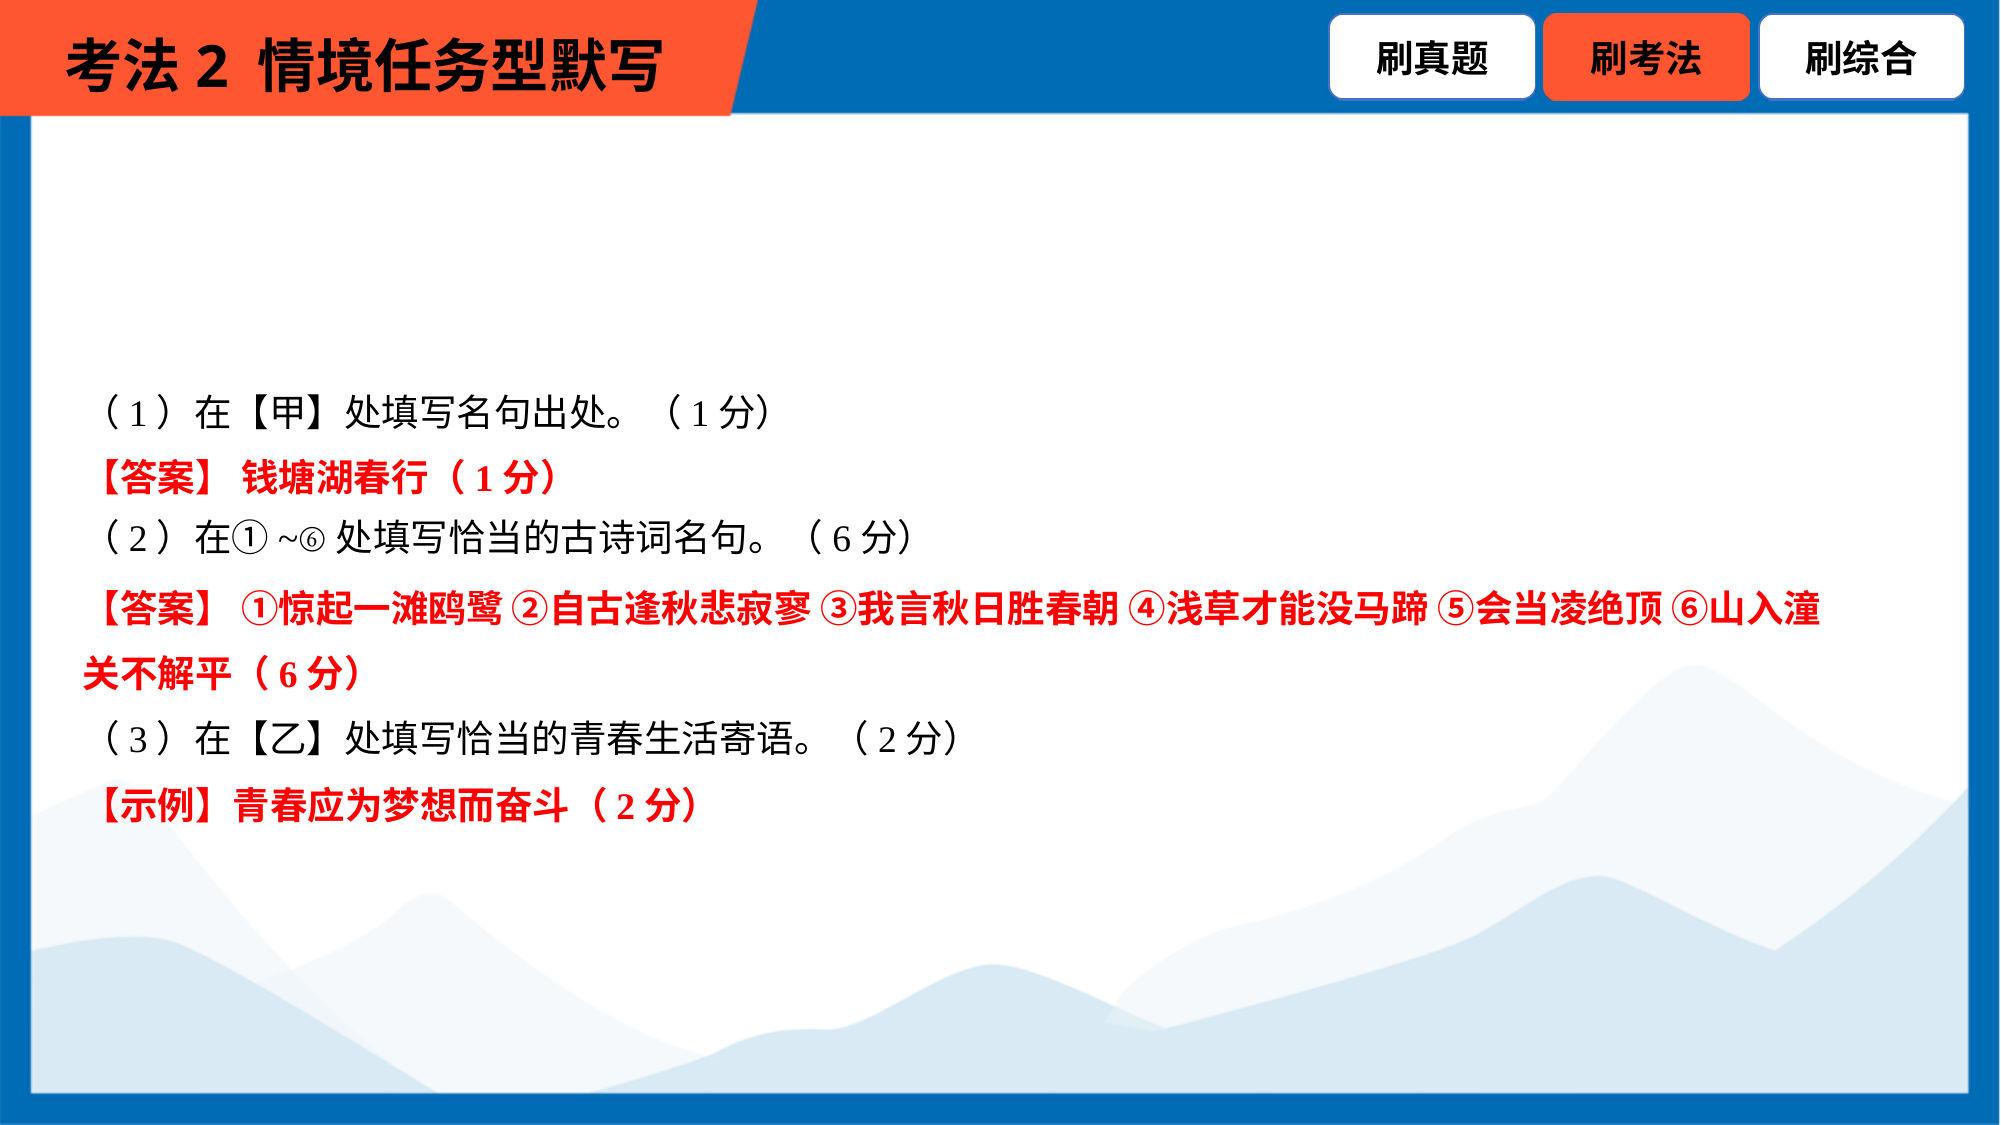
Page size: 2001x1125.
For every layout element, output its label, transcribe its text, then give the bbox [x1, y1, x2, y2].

picture [0, 0, 2000, 1125]
text_box 【示例】青春应为梦想而奋斗（2分） [82, 762, 1917, 821]
text_box （1）在【甲】处填写名句出处。（1分） [82, 369, 1917, 428]
text_box （2）在①~⑥处填写恰当的古诗词名句。（6分） [82, 494, 1917, 553]
text_box 【答案】 ①惊起一滩鸥鹭 ②自古逢秋悲寂寥 ③我言秋日胜春朝 ④浅草才能没马蹄 ⑤会当凌绝顶 ⑥山入潼 关不解平（6分） [82, 561, 1917, 689]
text_box （3）在【乙】处填写恰当的青春生活寄语。（2分） [82, 695, 1917, 754]
text_box 【答案】 钱塘湖春行（1分） [82, 434, 1917, 492]
